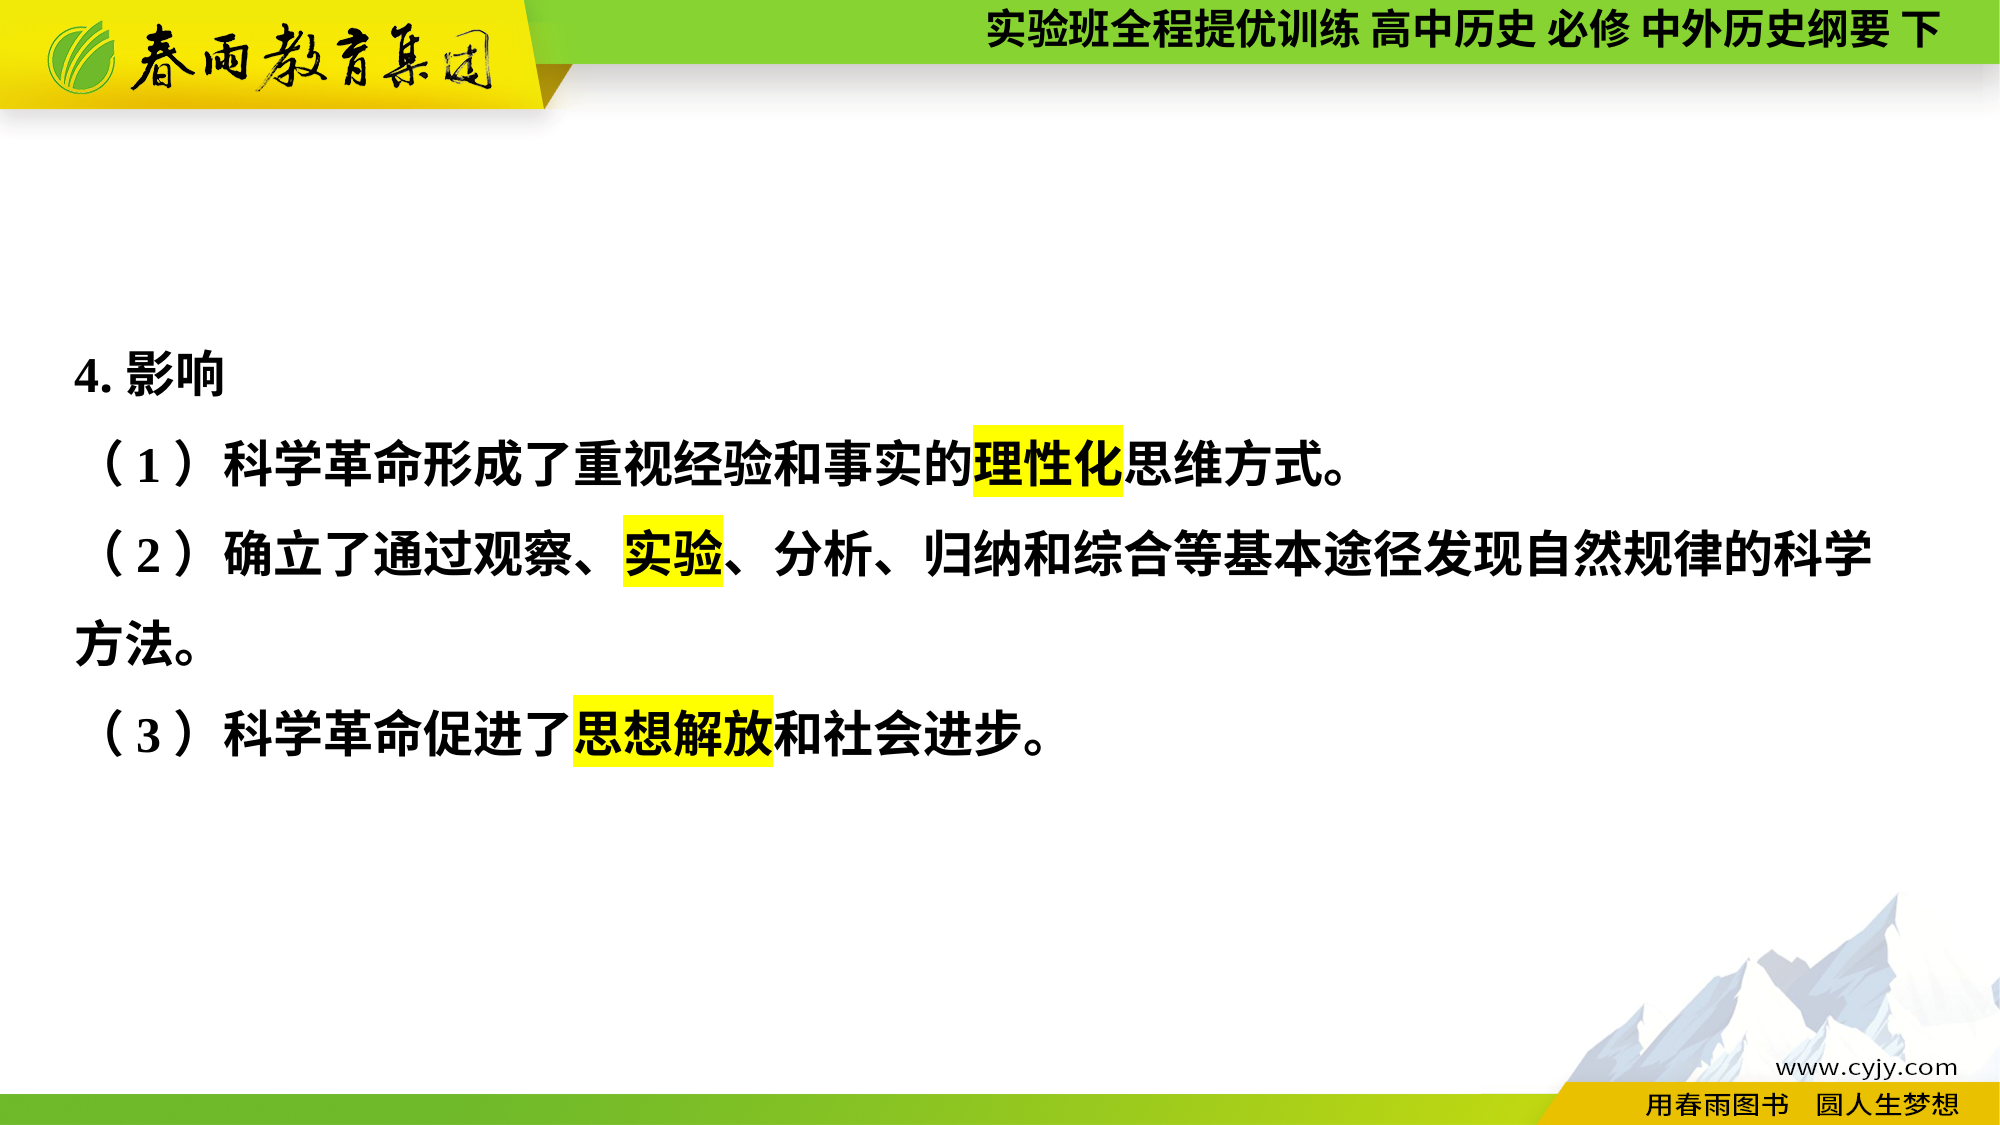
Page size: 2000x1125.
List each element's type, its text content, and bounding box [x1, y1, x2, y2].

picture [0, 0, 2000, 1125]
list 4.影响 （1）科学革命形成了重视经验和事实的理性化思维方式。 （2）确立了通过观察、实验、分析、归纳和综合等基本途径发现自然规律的科学 方法。 （3）科学革命促进了思想解放和社会进步。 [59, 305, 1944, 775]
